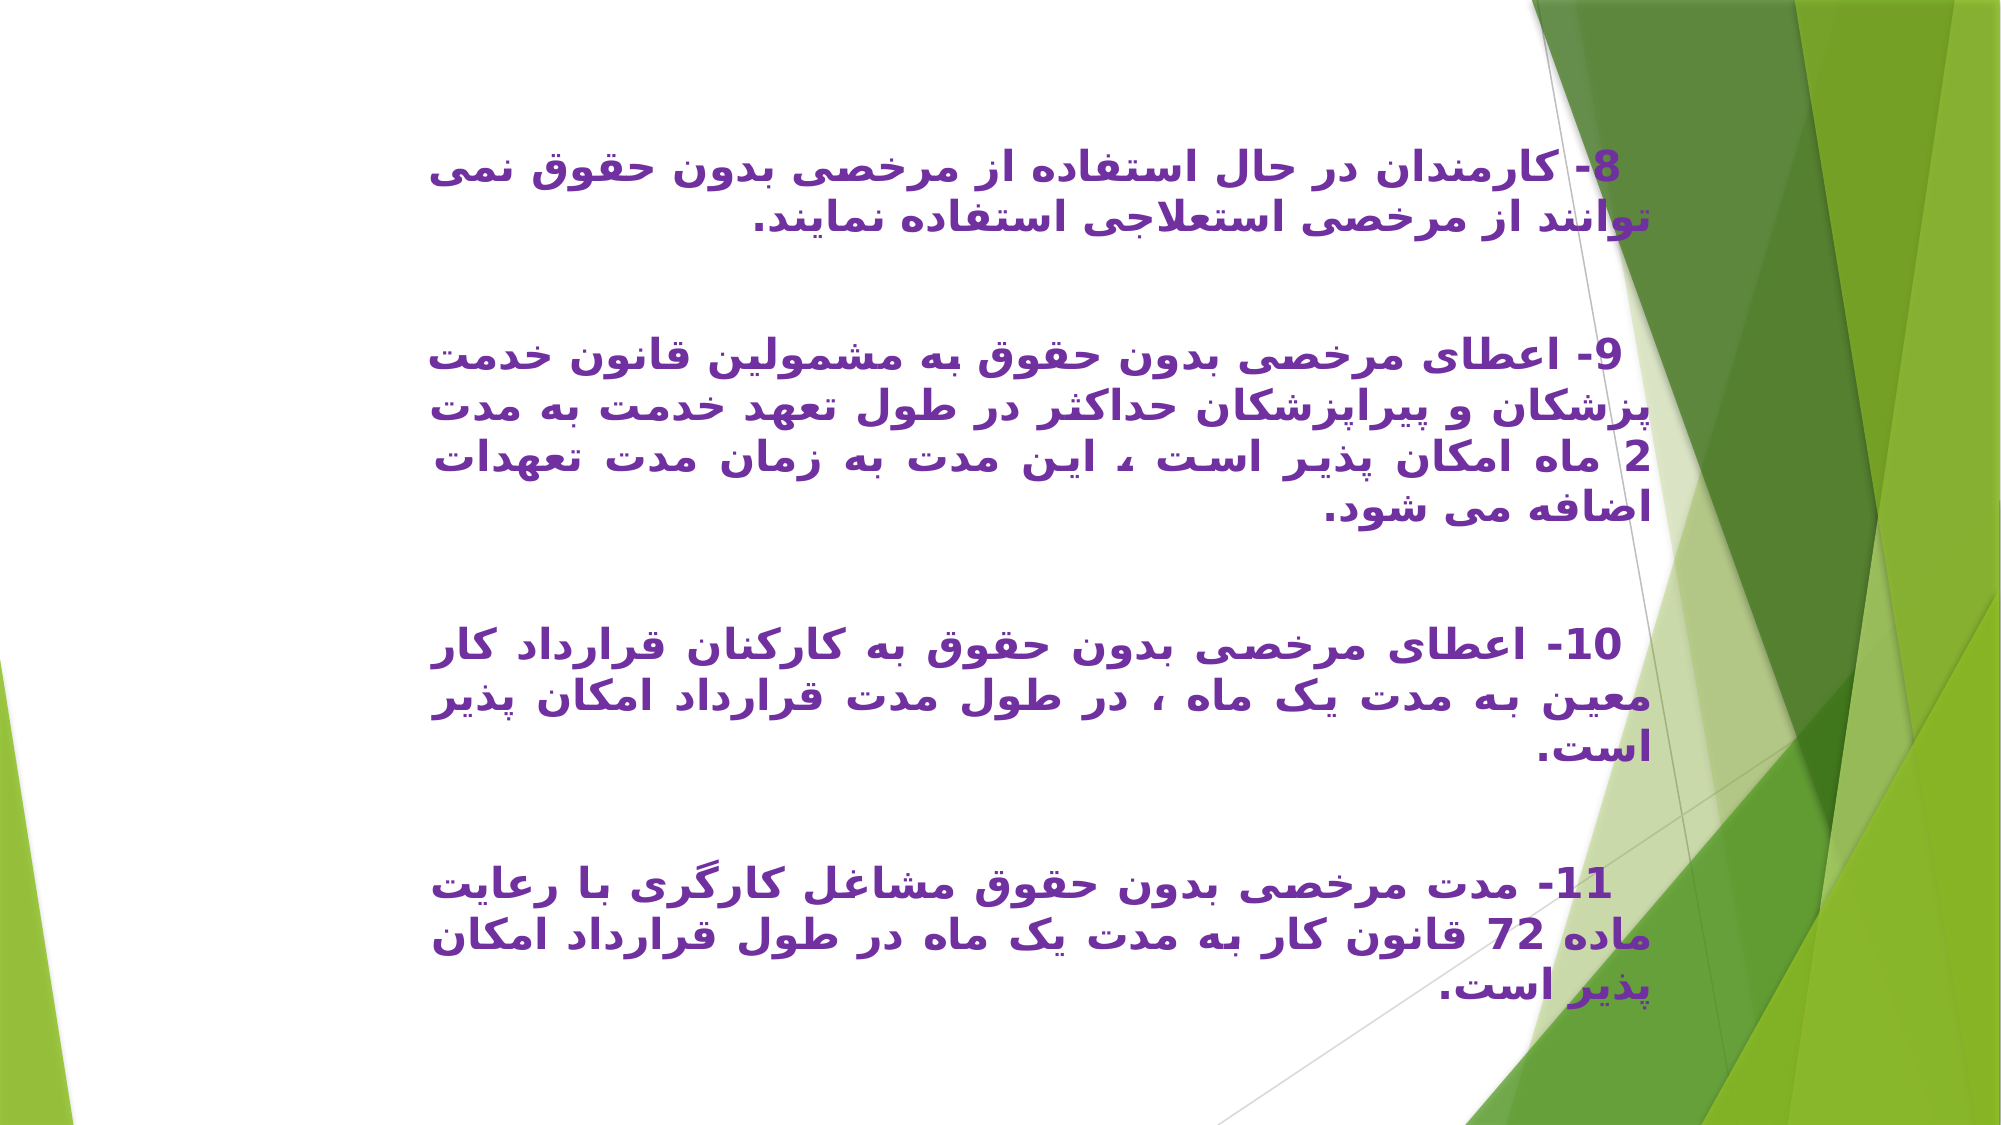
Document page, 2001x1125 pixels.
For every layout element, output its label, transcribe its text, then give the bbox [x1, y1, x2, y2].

list 8- کارمندان در حال استفاده از مرخصی بدون حقوق نمی توانند از مرخصی استعلاجی استفاده نمایند. 9- اعطای مرخصی بدون حقوق به مشمولین قانون خدمت پزشکان و پیراپزشکان حداکثر در طول تعهد خدمت به مدت 2 ماه امکان پذیر است ، این مدت به زمان مدت تعهدات اضافه می شود. 10- اعطای مرخصی بدون حقوق به کارکنان قرارداد کار معین به مدت یک ماه ، در طول مدت قرارداد امکان پذیر است. 11- مدت مرخصی بدون حقوق مشاغل کارگری با رعایت ماده 72 قانون کار به مدت یک ماه در طول قرارداد امکان پذیر است. [412, 62, 1716, 1025]
